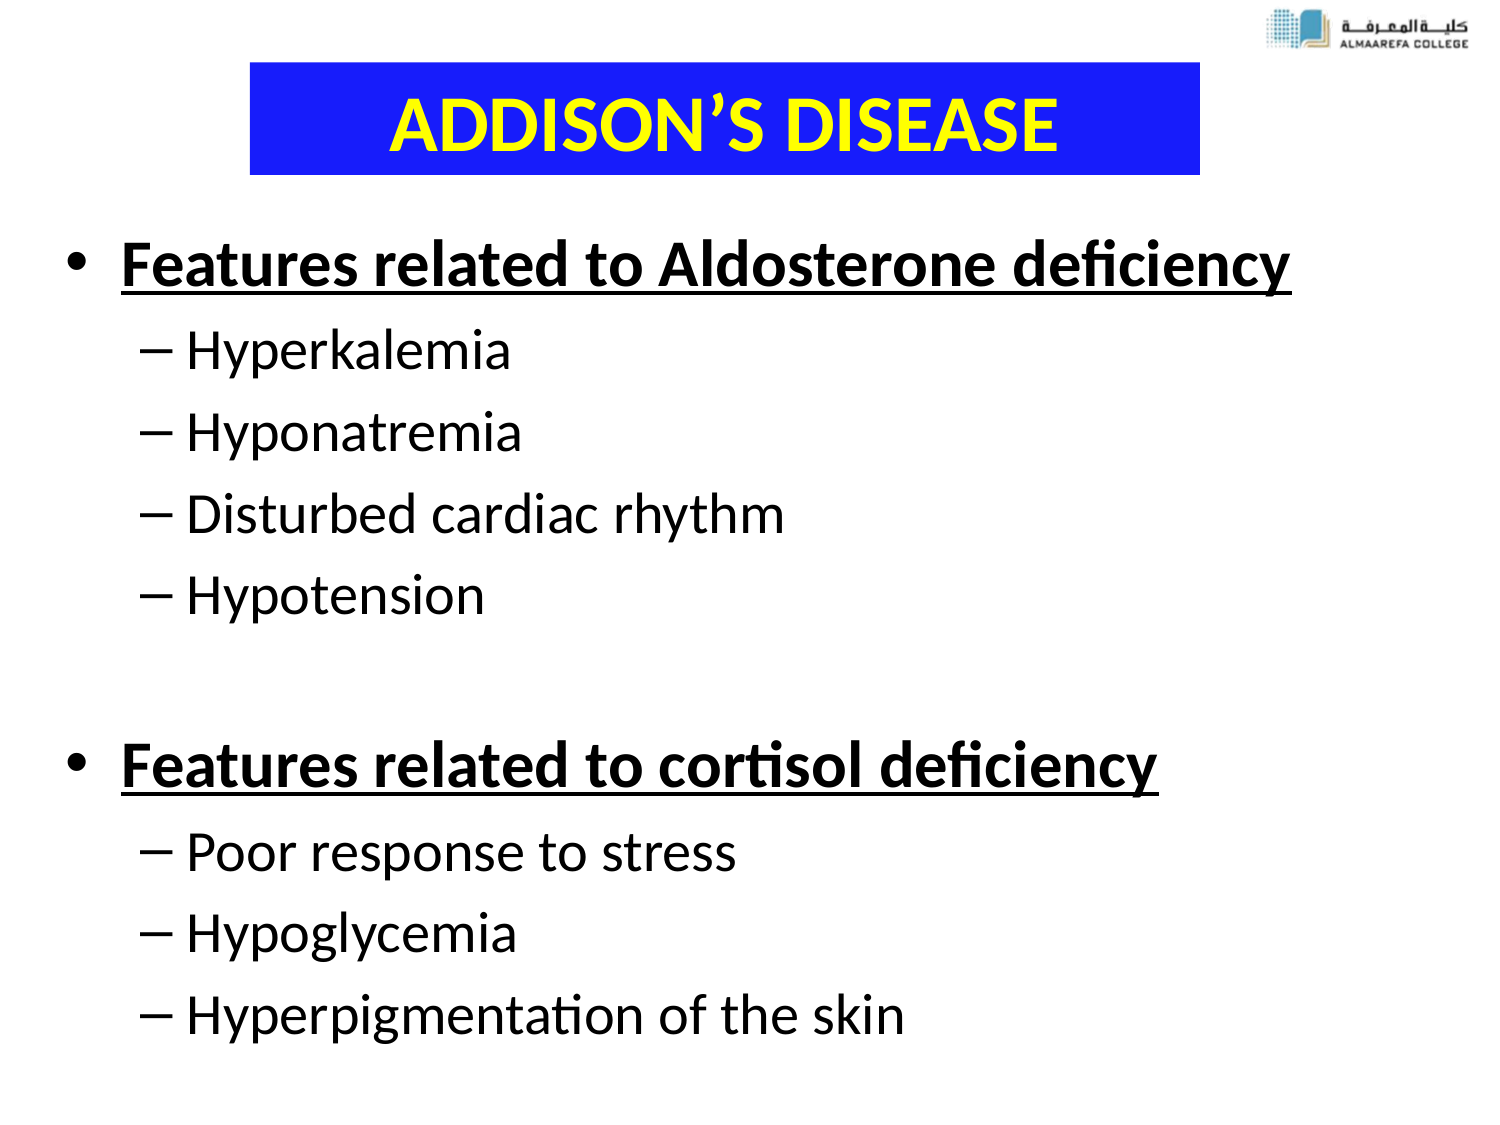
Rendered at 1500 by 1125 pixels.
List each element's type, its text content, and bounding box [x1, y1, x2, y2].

list Features related to Aldosterone deficiency Hyperkalemia Hyponatremia Disturbed cardiac rhythm Hypotension Features related to cortisol deficiency Poor response to stress Hypoglycemia Hyperpigmentation of the skin [50, 212, 1450, 1063]
picture [1262, 0, 1473, 65]
title ADDISON’S DISEASE [249, 62, 1200, 175]
